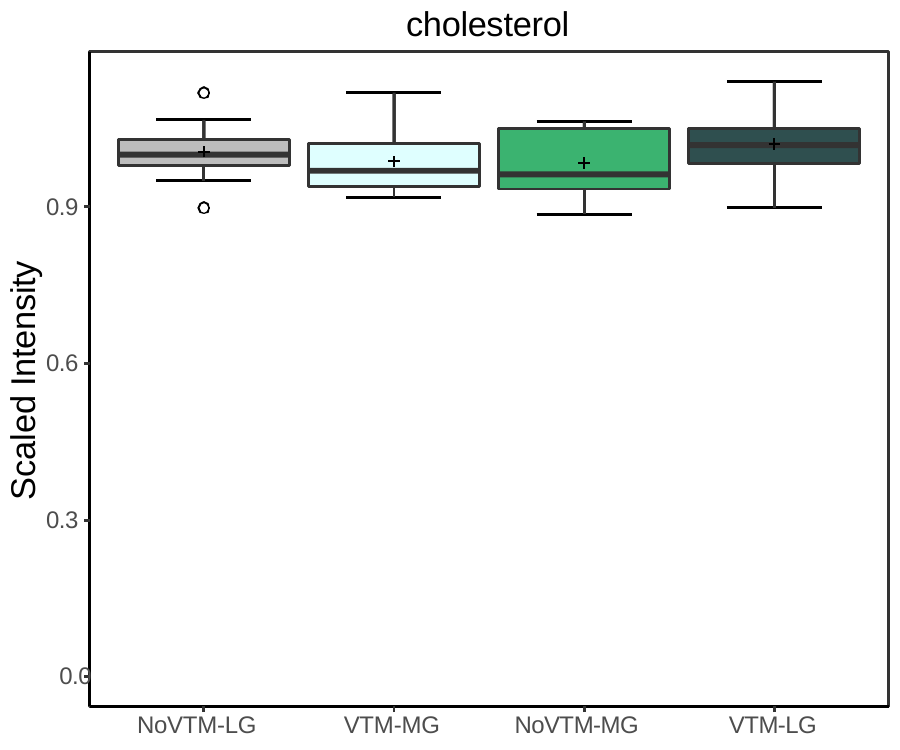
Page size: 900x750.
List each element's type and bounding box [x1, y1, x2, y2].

text_box [403, 0, 575, 44]
text_box [1, 256, 82, 533]
text_box [44, 188, 82, 220]
slide_number [134, 713, 275, 750]
text_box [83, 50, 891, 738]
footer [57, 661, 95, 750]
